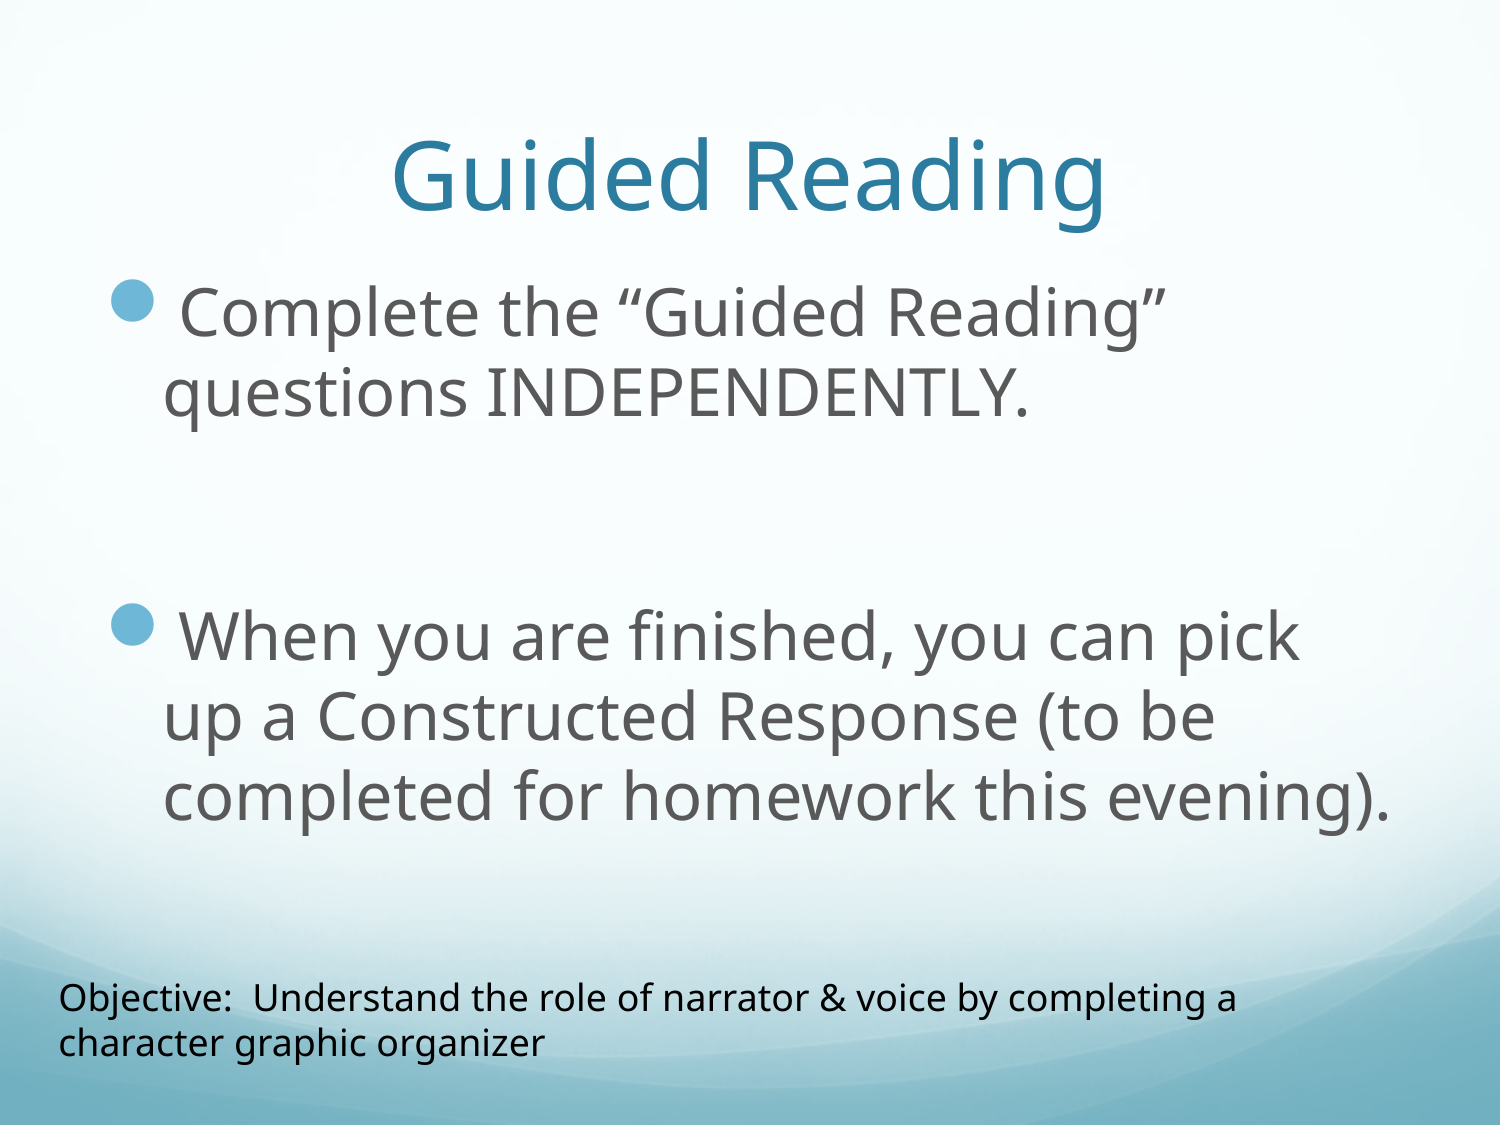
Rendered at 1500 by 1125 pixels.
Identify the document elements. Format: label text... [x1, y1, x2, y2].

title Guided Reading [90, 17, 1410, 237]
list Complete the “Guided Reading” questions INDEPENDENTLY. When you are finished, you can pick up a Constructed Response (to be completed for homework this evening). [90, 262, 1410, 948]
footer Objective: Understand the role of narrator & voice by completing a character graphic organizer [43, 948, 1410, 1090]
